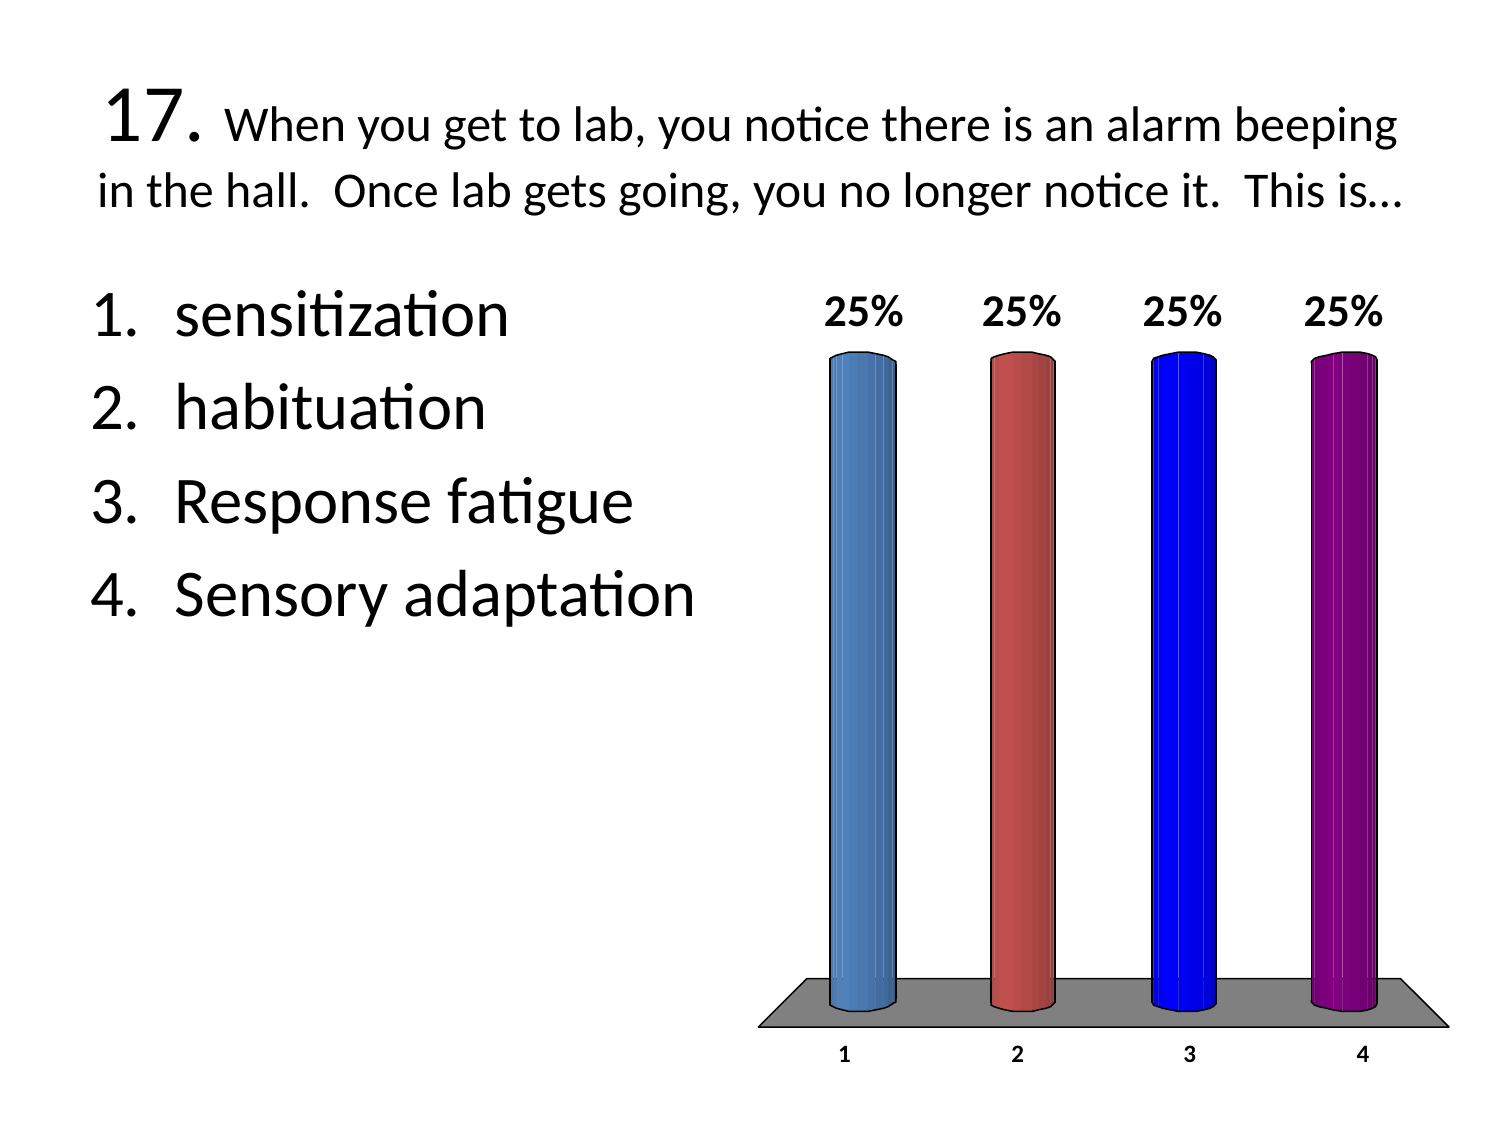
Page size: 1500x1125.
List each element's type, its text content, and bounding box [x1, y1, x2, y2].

title 17. When you get to lab, you notice there is an alarm beeping in the hall. Once lab gets going, you no longer notice it. This is… [75, 45, 1425, 233]
list sensitization habituation Response fatigue Sensory adaptation [75, 262, 750, 1005]
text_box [739, 270, 1490, 1115]
